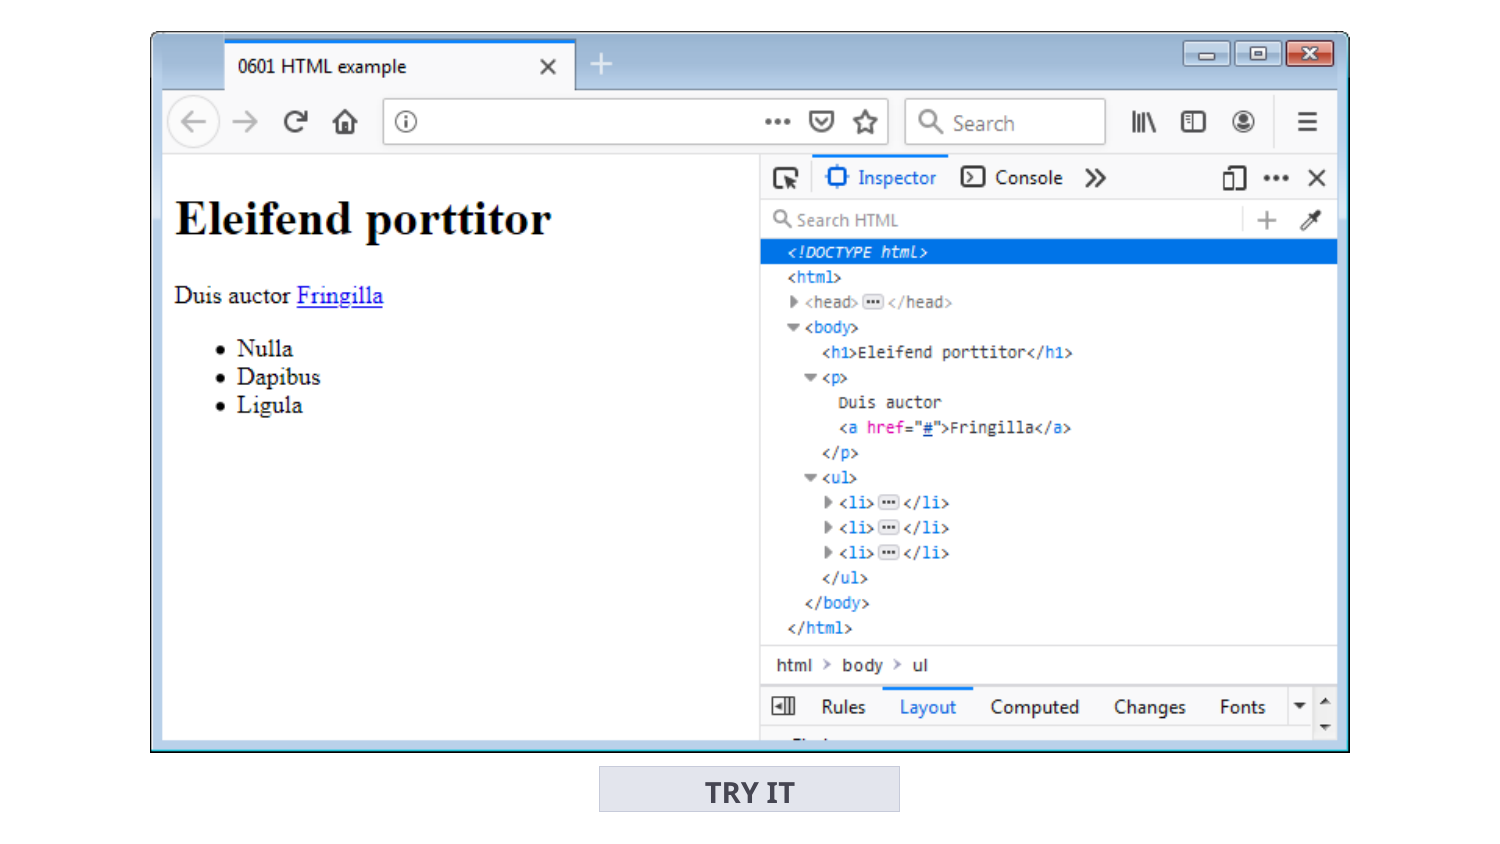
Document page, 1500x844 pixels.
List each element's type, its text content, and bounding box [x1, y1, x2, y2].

picture [149, 31, 1351, 753]
text_box TRY IT [599, 766, 900, 812]
